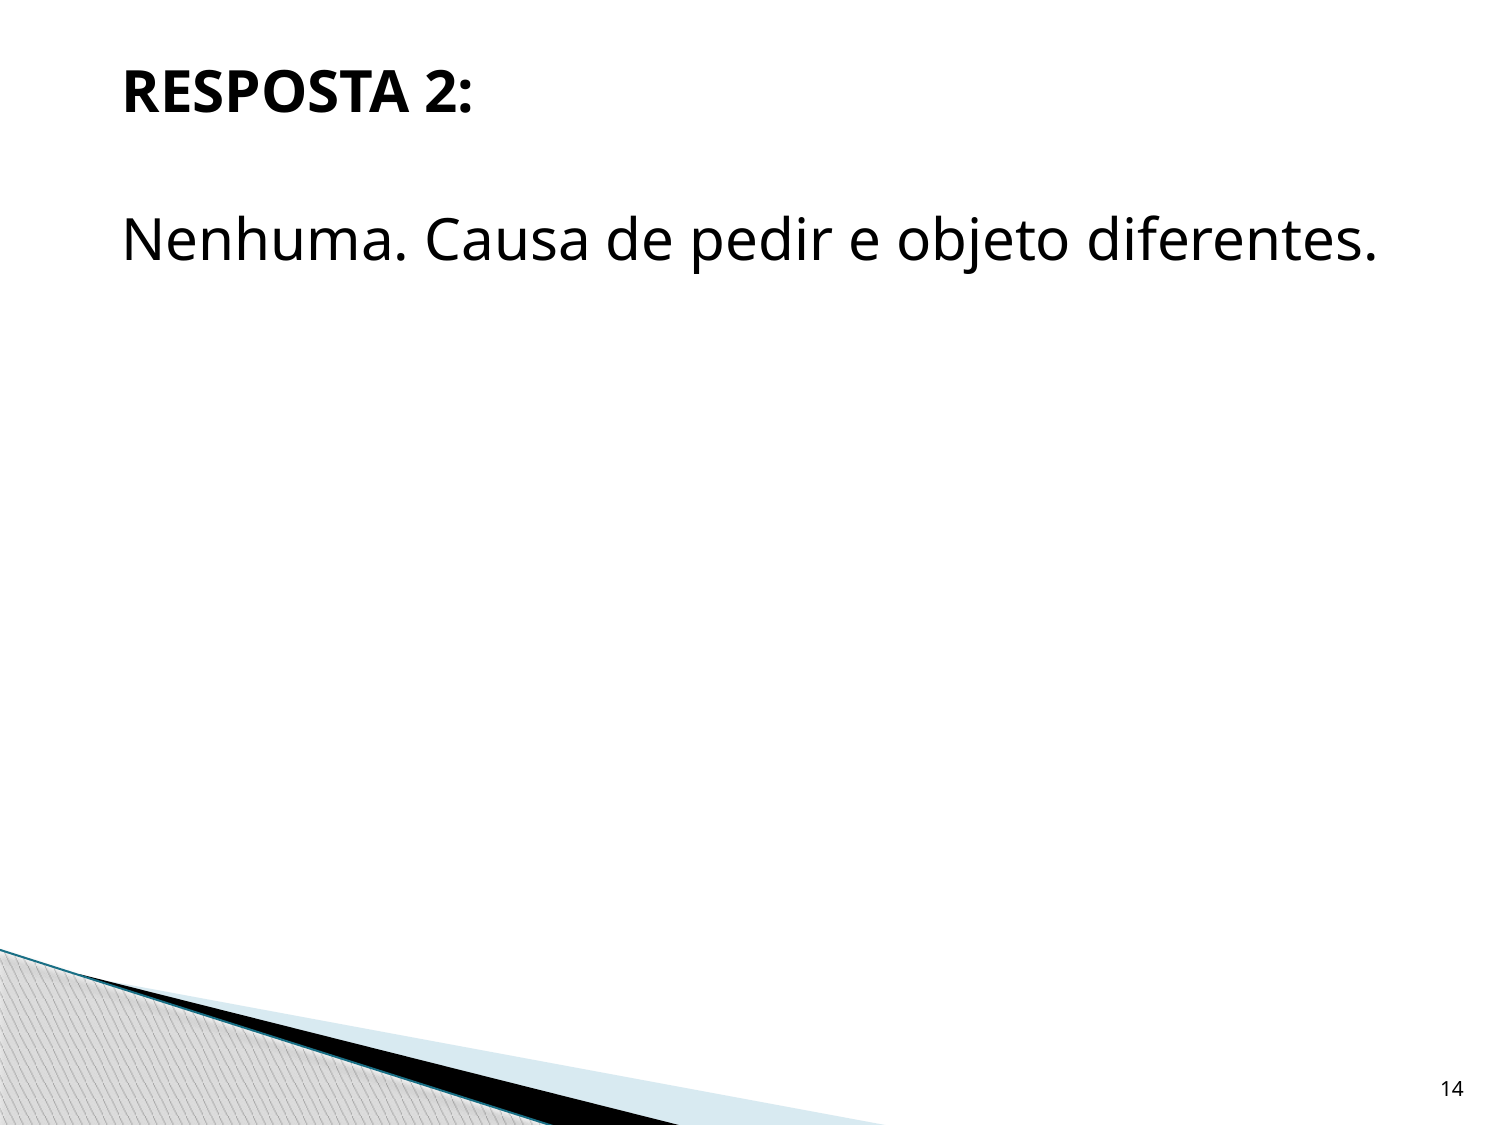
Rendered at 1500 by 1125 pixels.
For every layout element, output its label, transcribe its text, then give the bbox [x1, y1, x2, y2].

list RESPOSTA 2: Nenhuma. Causa de pedir e objeto diferentes. [46, 46, 1465, 1079]
slide_number 14 [1418, 1051, 1479, 1112]
